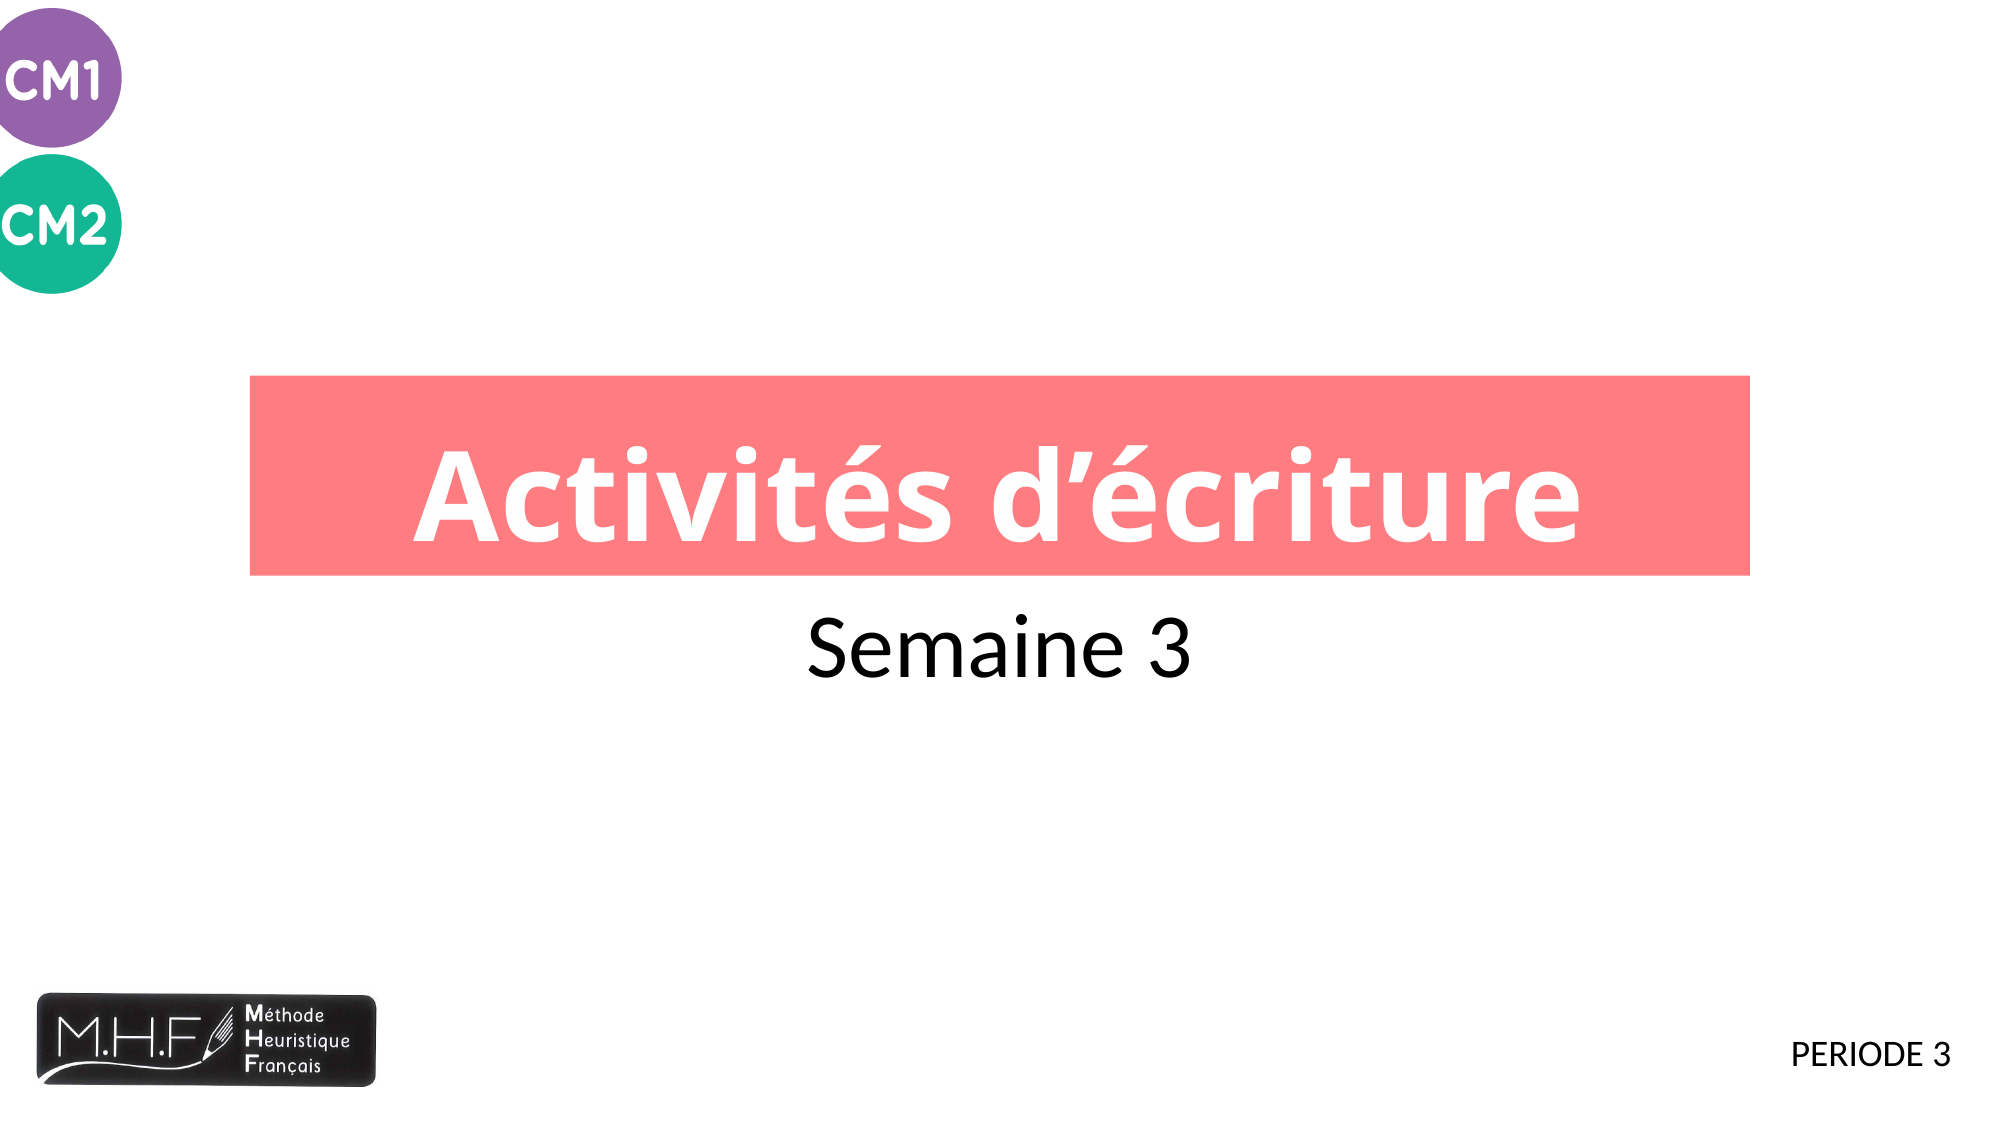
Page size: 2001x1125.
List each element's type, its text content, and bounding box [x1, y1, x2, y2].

subtitle Semaine 3 [249, 590, 1750, 863]
title Activités d’écriture [249, 375, 1750, 576]
picture [33, 990, 379, 1089]
picture [0, 0, 134, 298]
text_box PERIODE 3 [1362, 1021, 1967, 1082]
